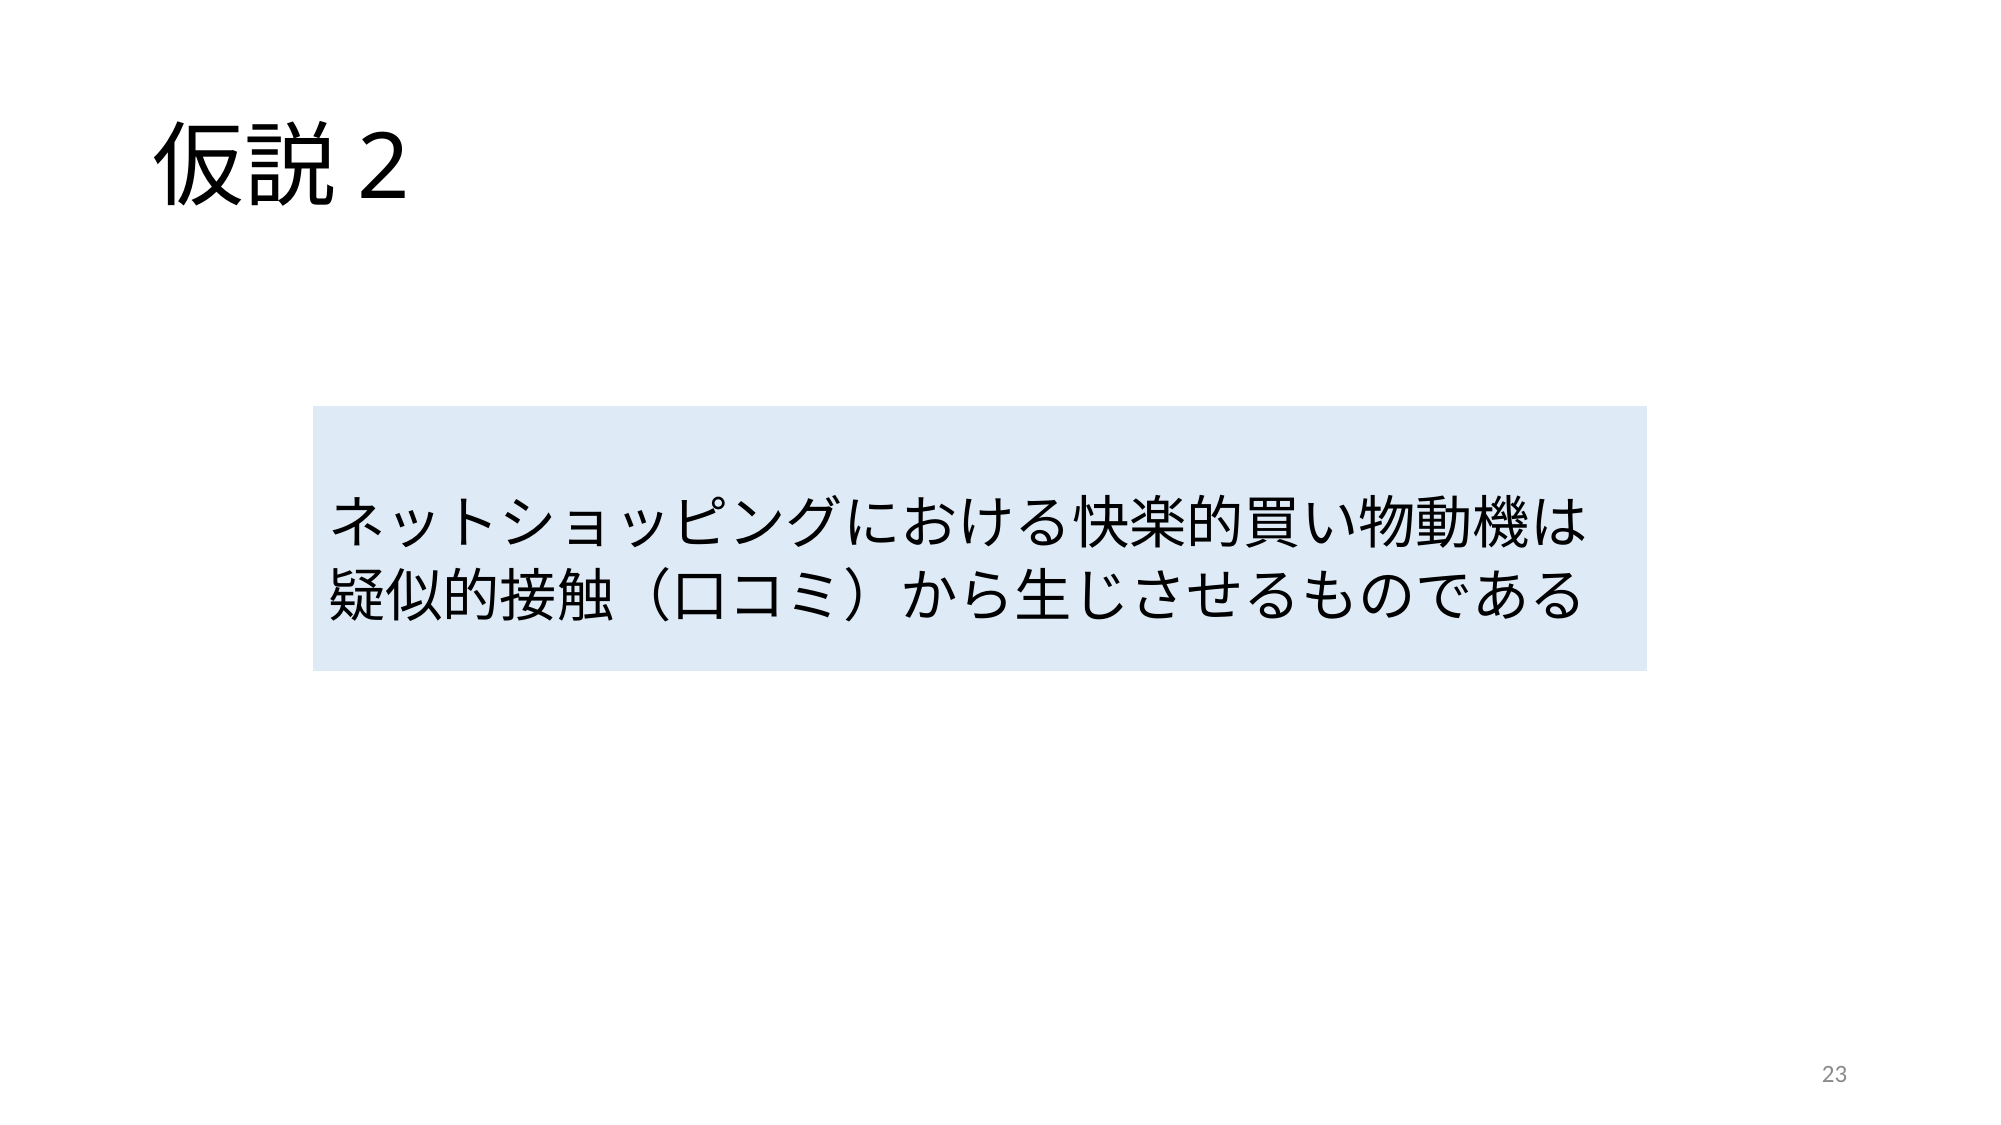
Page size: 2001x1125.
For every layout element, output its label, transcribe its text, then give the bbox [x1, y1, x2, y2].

slide_number 23 [1412, 1042, 1863, 1103]
list ネットショッピングにおける快楽的買い物動機は 疑似的接触（口コミ）から生じさせるものである [313, 406, 1647, 671]
title 仮説2 [137, 59, 1863, 278]
